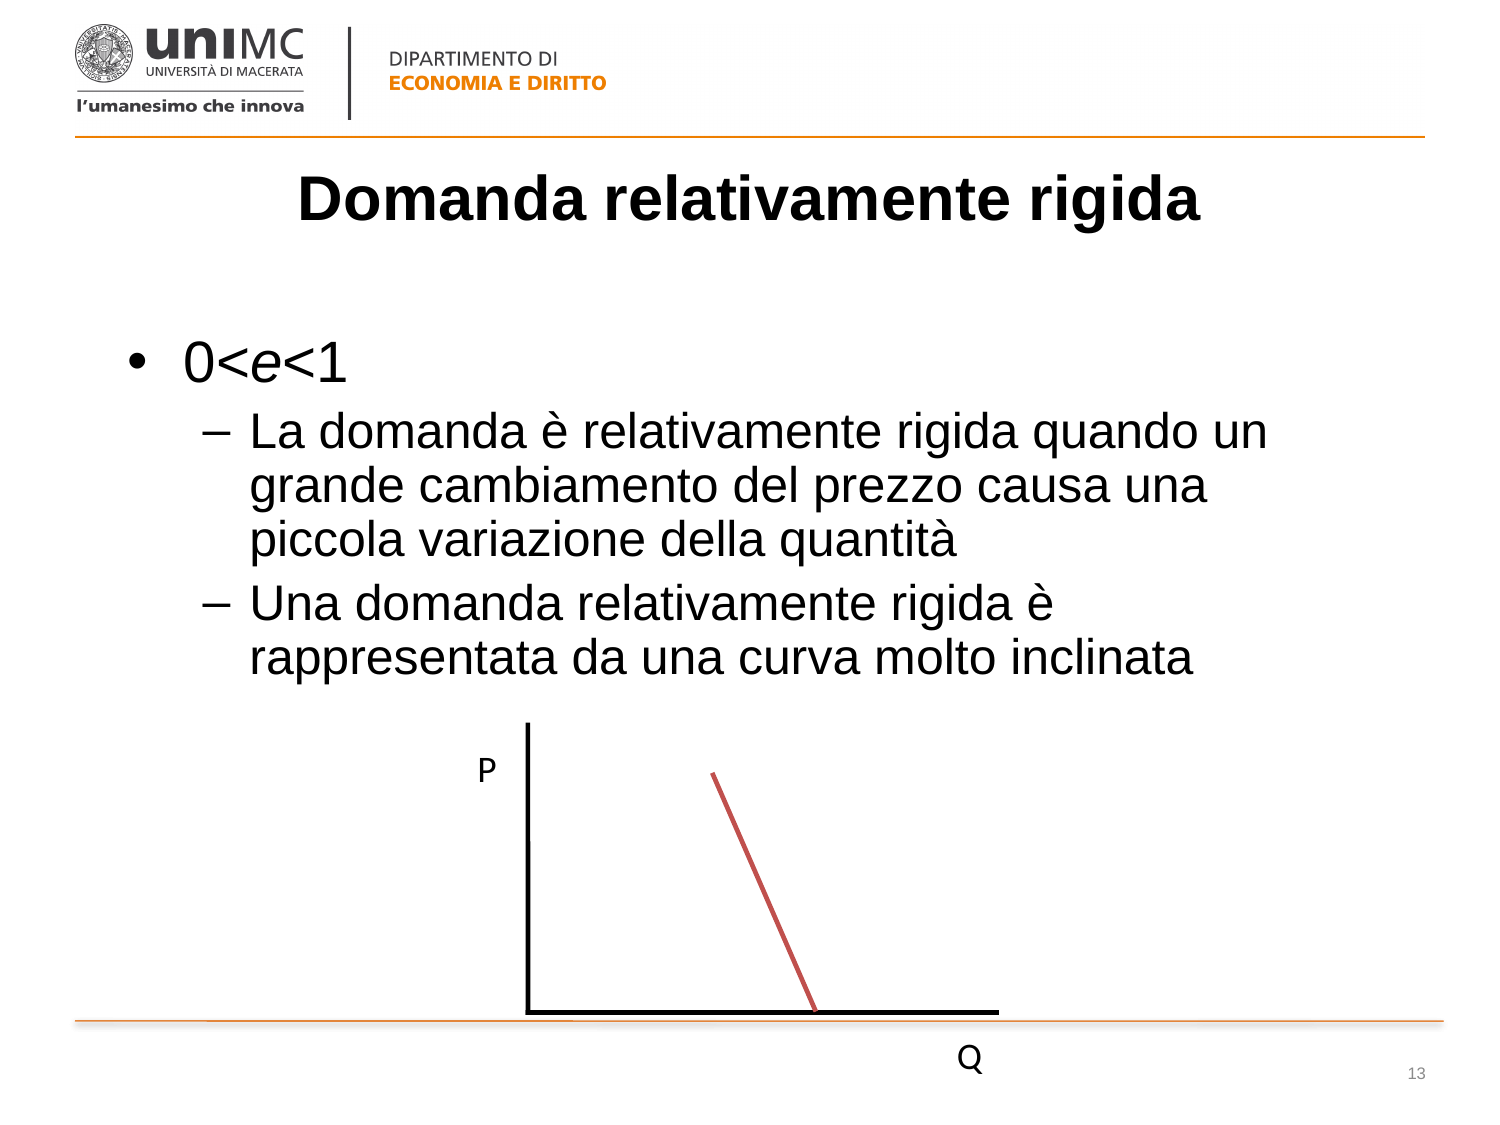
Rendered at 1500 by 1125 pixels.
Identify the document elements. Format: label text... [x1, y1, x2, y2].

picture [75, 24, 1425, 138]
list 0<e<1 La domanda è relativamente rigida quando un grande cambiamento del prezzo causa una piccola variazione della quantità Una domanda relativamente rigida è rappresentata da una curva molto inclinata [112, 324, 1388, 722]
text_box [462, 724, 1059, 1101]
title Domanda relativamente rigida [75, 149, 1425, 241]
slide_number 13 [1091, 1042, 1442, 1103]
